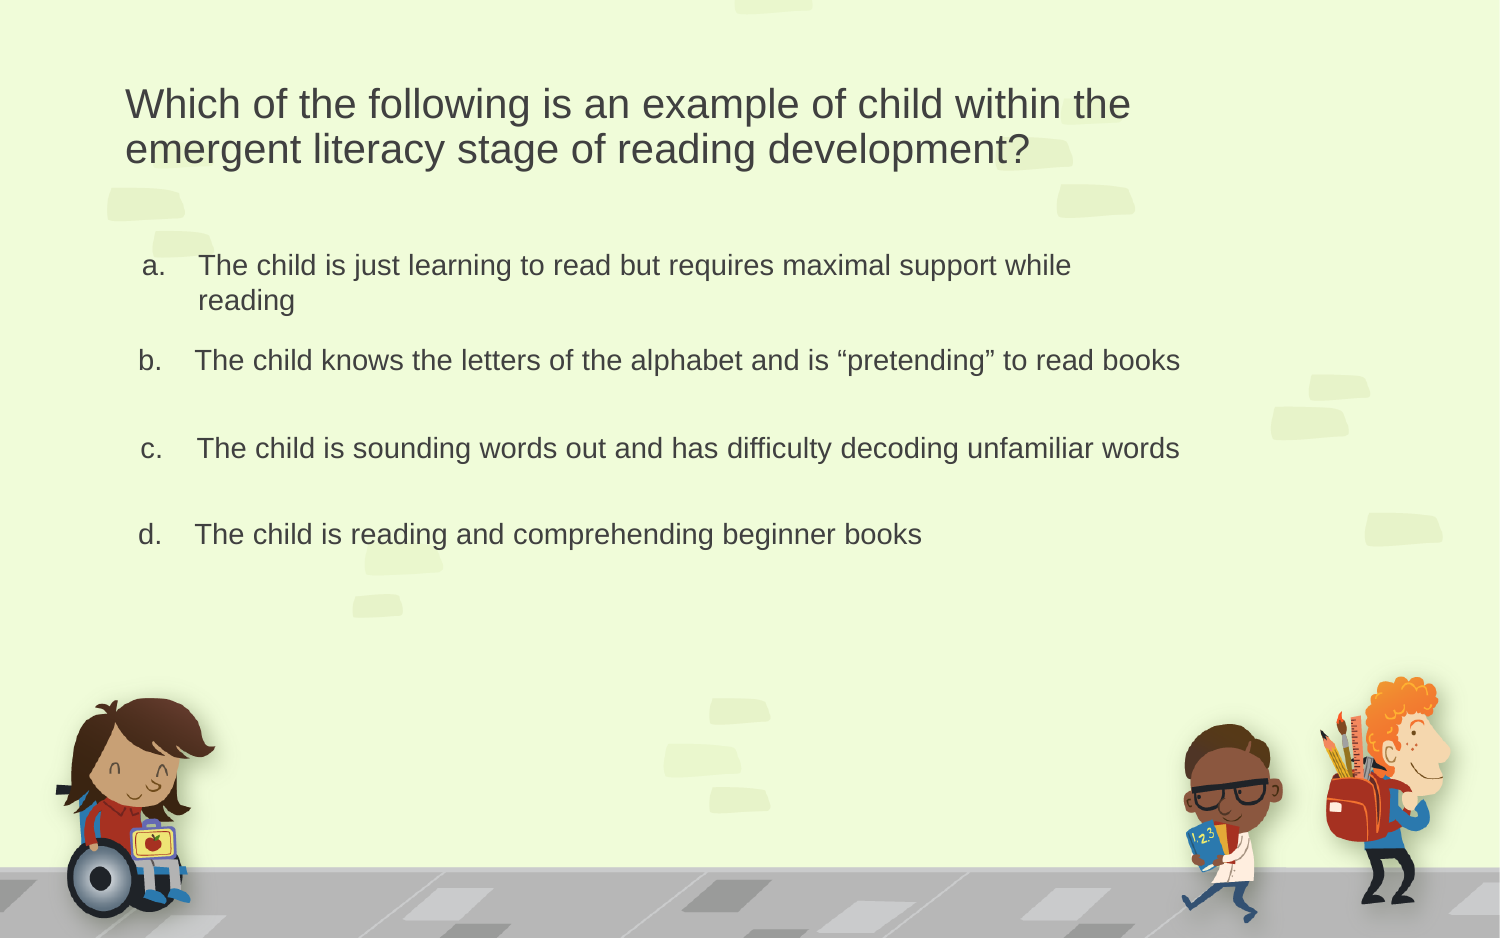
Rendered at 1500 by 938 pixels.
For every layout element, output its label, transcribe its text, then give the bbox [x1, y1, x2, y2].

text_box The child knows the letters of the alphabet and is “pretending” to read books [123, 334, 1300, 384]
list Which of the following is an example of child within the emergent literacy stage of reading development? [113, 76, 1239, 208]
text_box The child is sounding words out and has difficulty decoding unfamiliar words [125, 422, 1197, 472]
text_box The child is reading and comprehending beginner books [123, 507, 1142, 558]
picture [0, 0, 1500, 938]
text_box The child is just learning to read but requires maximal support while reading [127, 239, 1190, 324]
